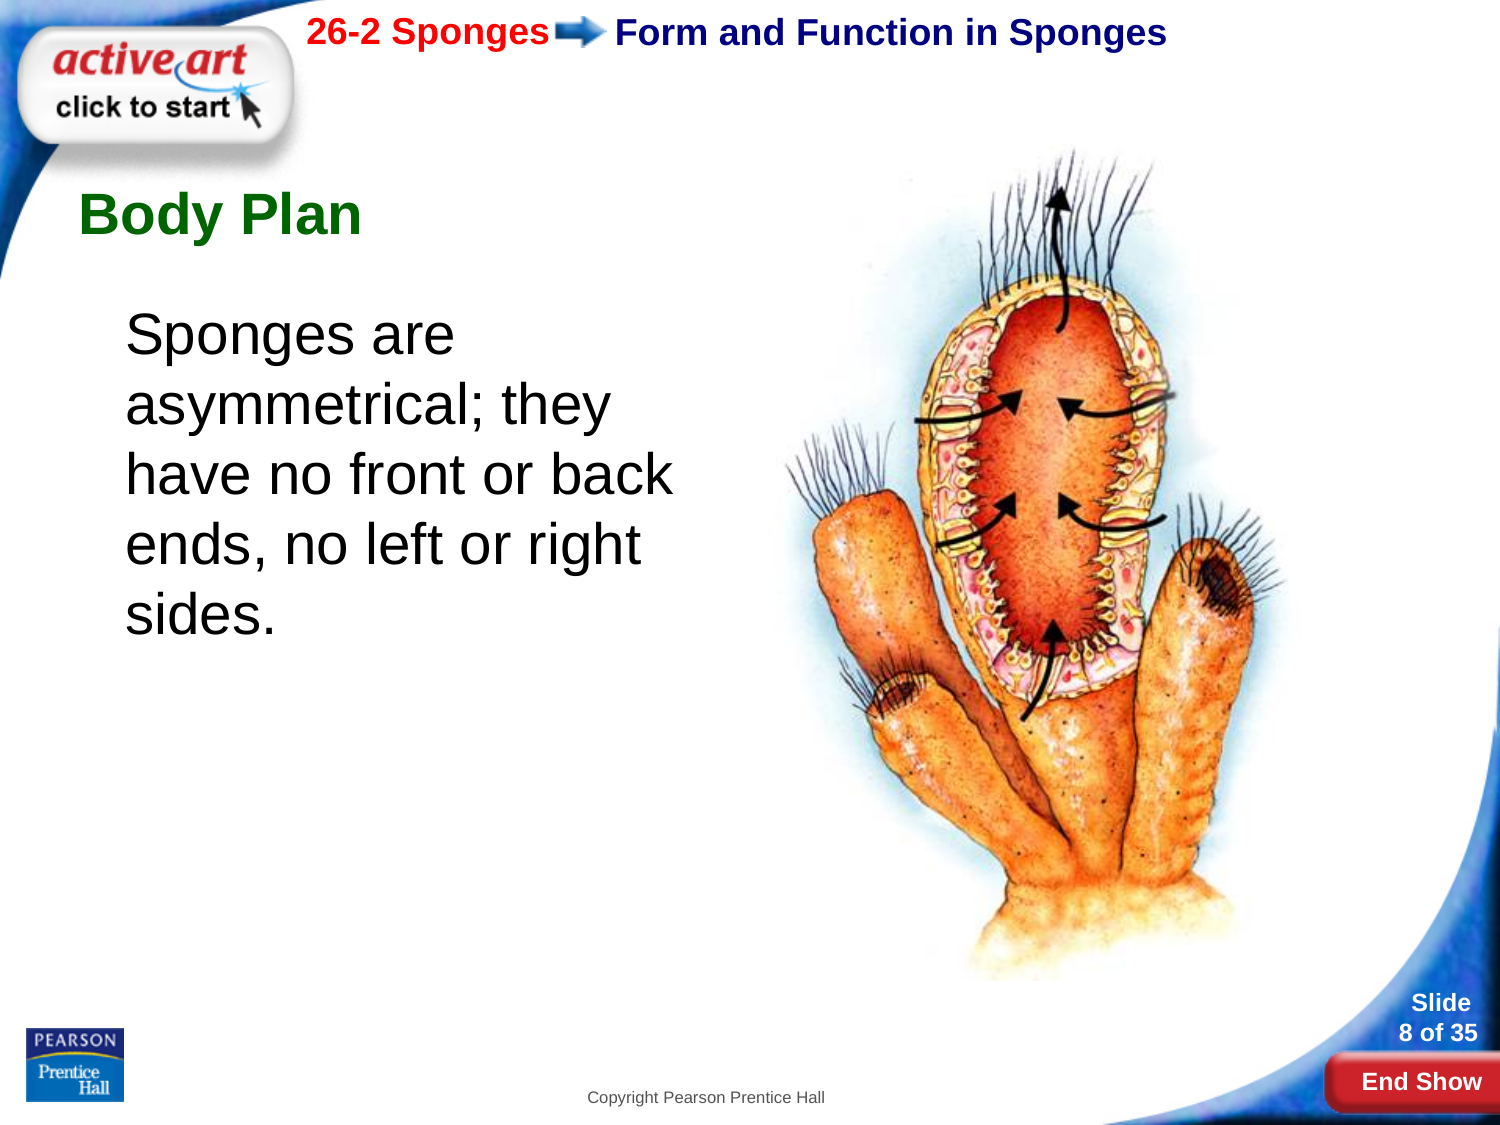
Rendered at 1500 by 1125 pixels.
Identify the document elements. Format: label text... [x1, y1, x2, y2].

list Body Plan Sponges are asymmetrical; they have no front or back ends, no left or right sides. [44, 179, 744, 976]
picture [314, 22, 320, 32]
title Form and Function in Sponges [599, 0, 1269, 76]
text_box [0, 0, 314, 186]
footer Copyright Pearson Prentice Hall [468, 1078, 945, 1105]
picture [0, 0, 1500, 1125]
